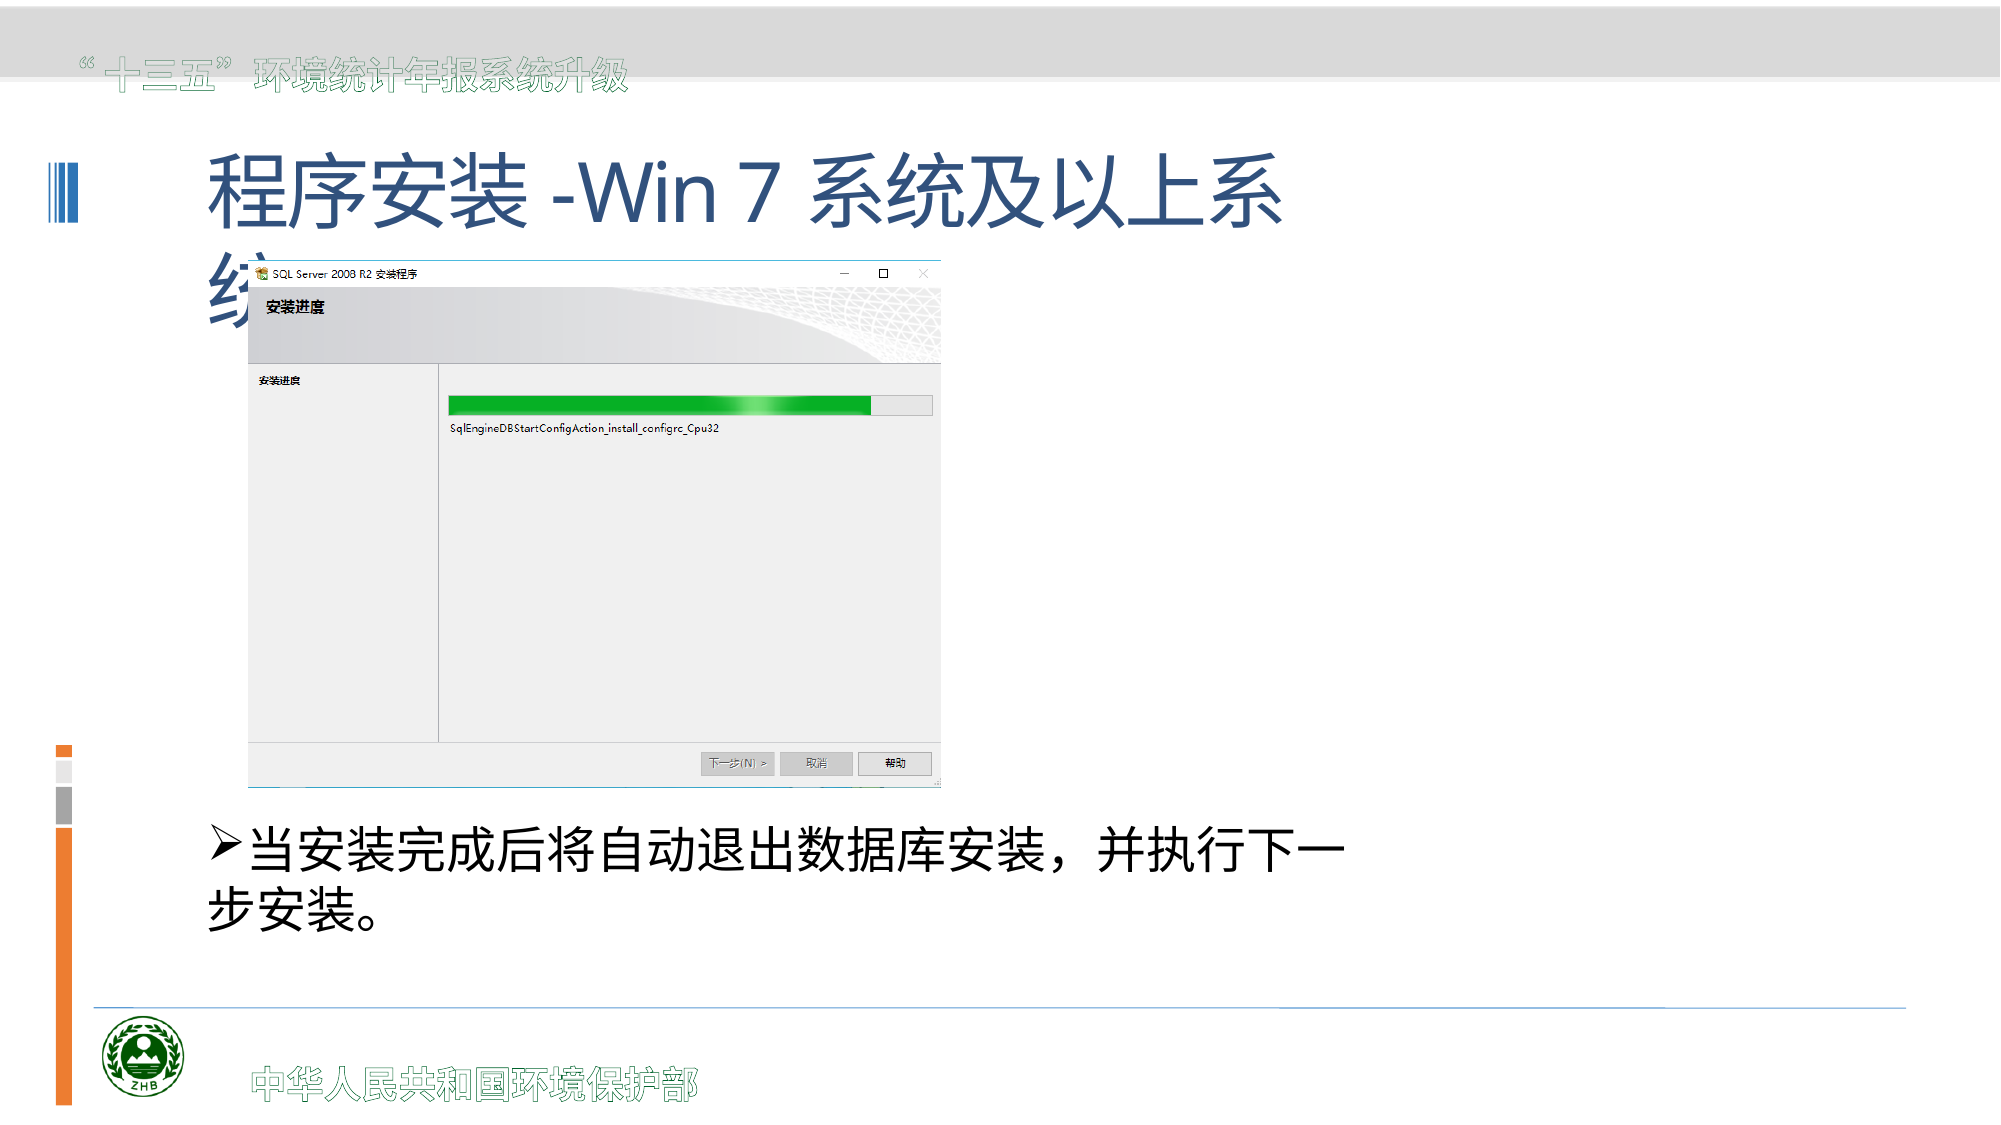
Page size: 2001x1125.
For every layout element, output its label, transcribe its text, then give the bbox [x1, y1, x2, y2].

picture [248, 260, 941, 788]
picture [93, 1007, 188, 1106]
text_box 当安装完成后将自动退出数据库安装，并执行下一步安装。 [192, 811, 1377, 947]
text_box 程序安装-Win 7系统及以上系统 [192, 131, 1377, 261]
